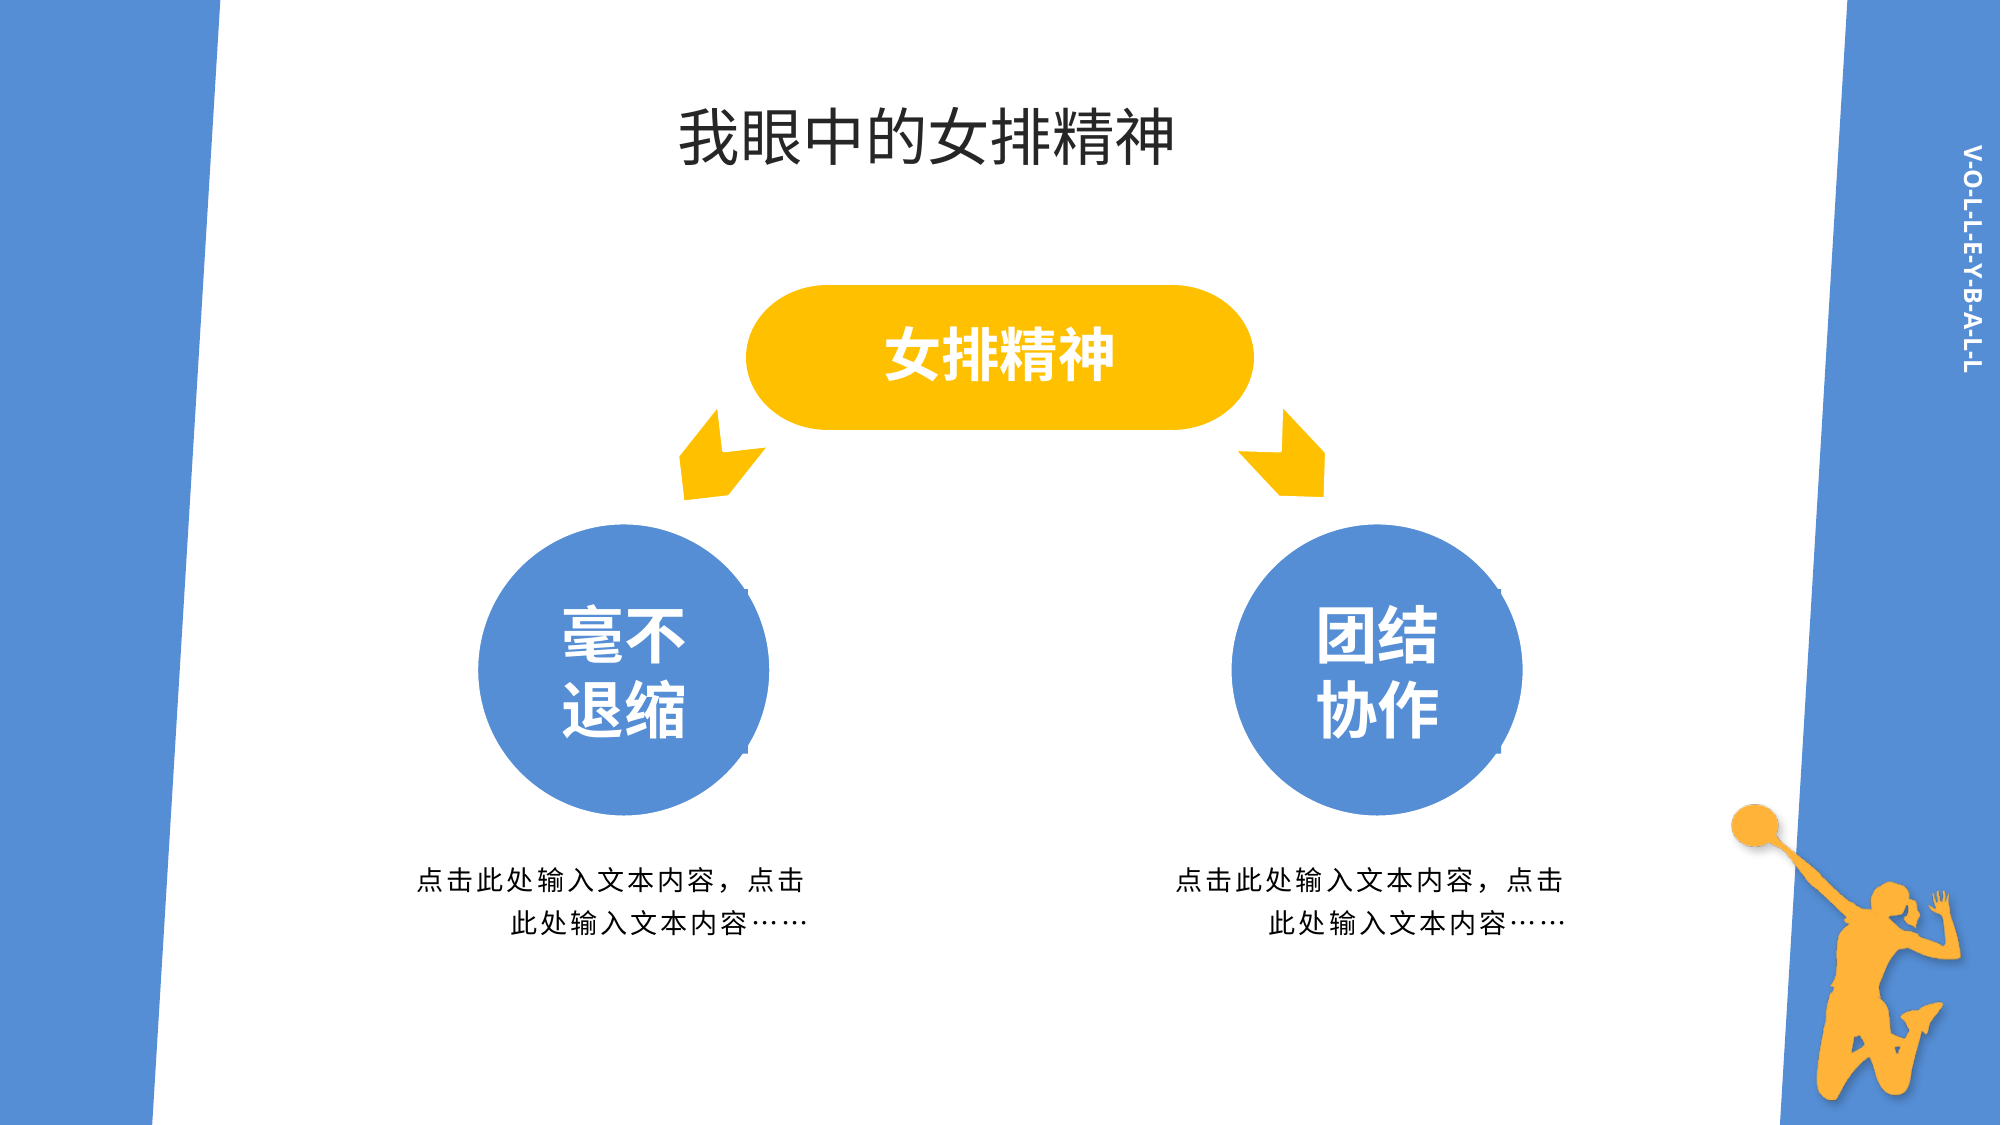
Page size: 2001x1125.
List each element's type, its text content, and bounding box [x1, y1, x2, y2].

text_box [475, 522, 772, 818]
text_box 女排精神 [743, 282, 1257, 433]
text_box [1230, 401, 1330, 502]
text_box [1229, 522, 1525, 818]
text_box 点击此处输入文本内容，点击此处输入文本内容…… [1150, 844, 1582, 947]
picture [1696, 758, 2000, 1125]
text_box 我眼中的女排精神 [633, 41, 1367, 230]
text_box [674, 401, 773, 505]
text_box 点击此处输入文本内容，点击此处输入文本内容…… [391, 844, 823, 947]
